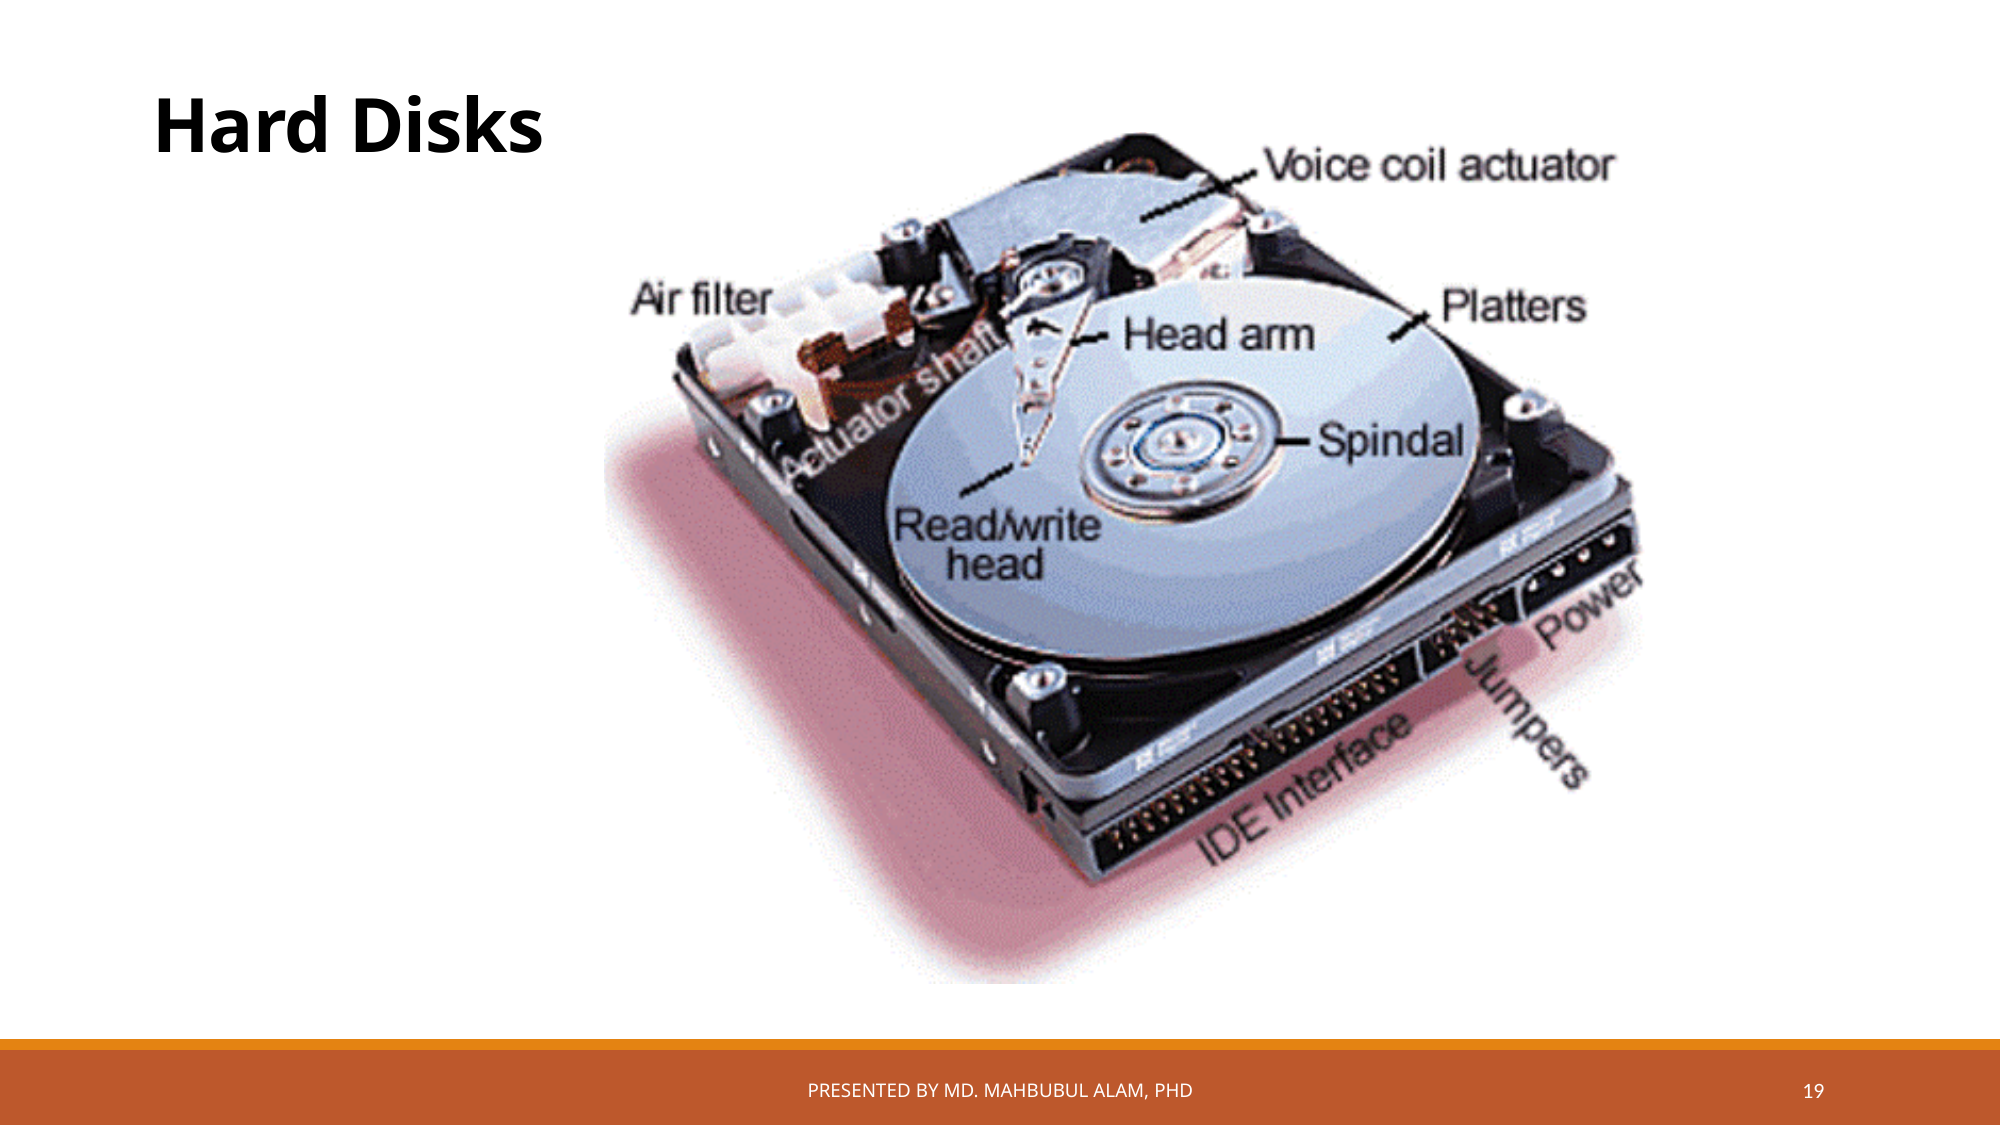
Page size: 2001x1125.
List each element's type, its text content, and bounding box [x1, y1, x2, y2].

slide_number 19 [1624, 1059, 1840, 1120]
picture [604, 132, 1647, 984]
title Hard Disks [137, 62, 1830, 175]
footer Presented by Md. Mahbubul Alam, PhD [604, 1059, 1396, 1120]
